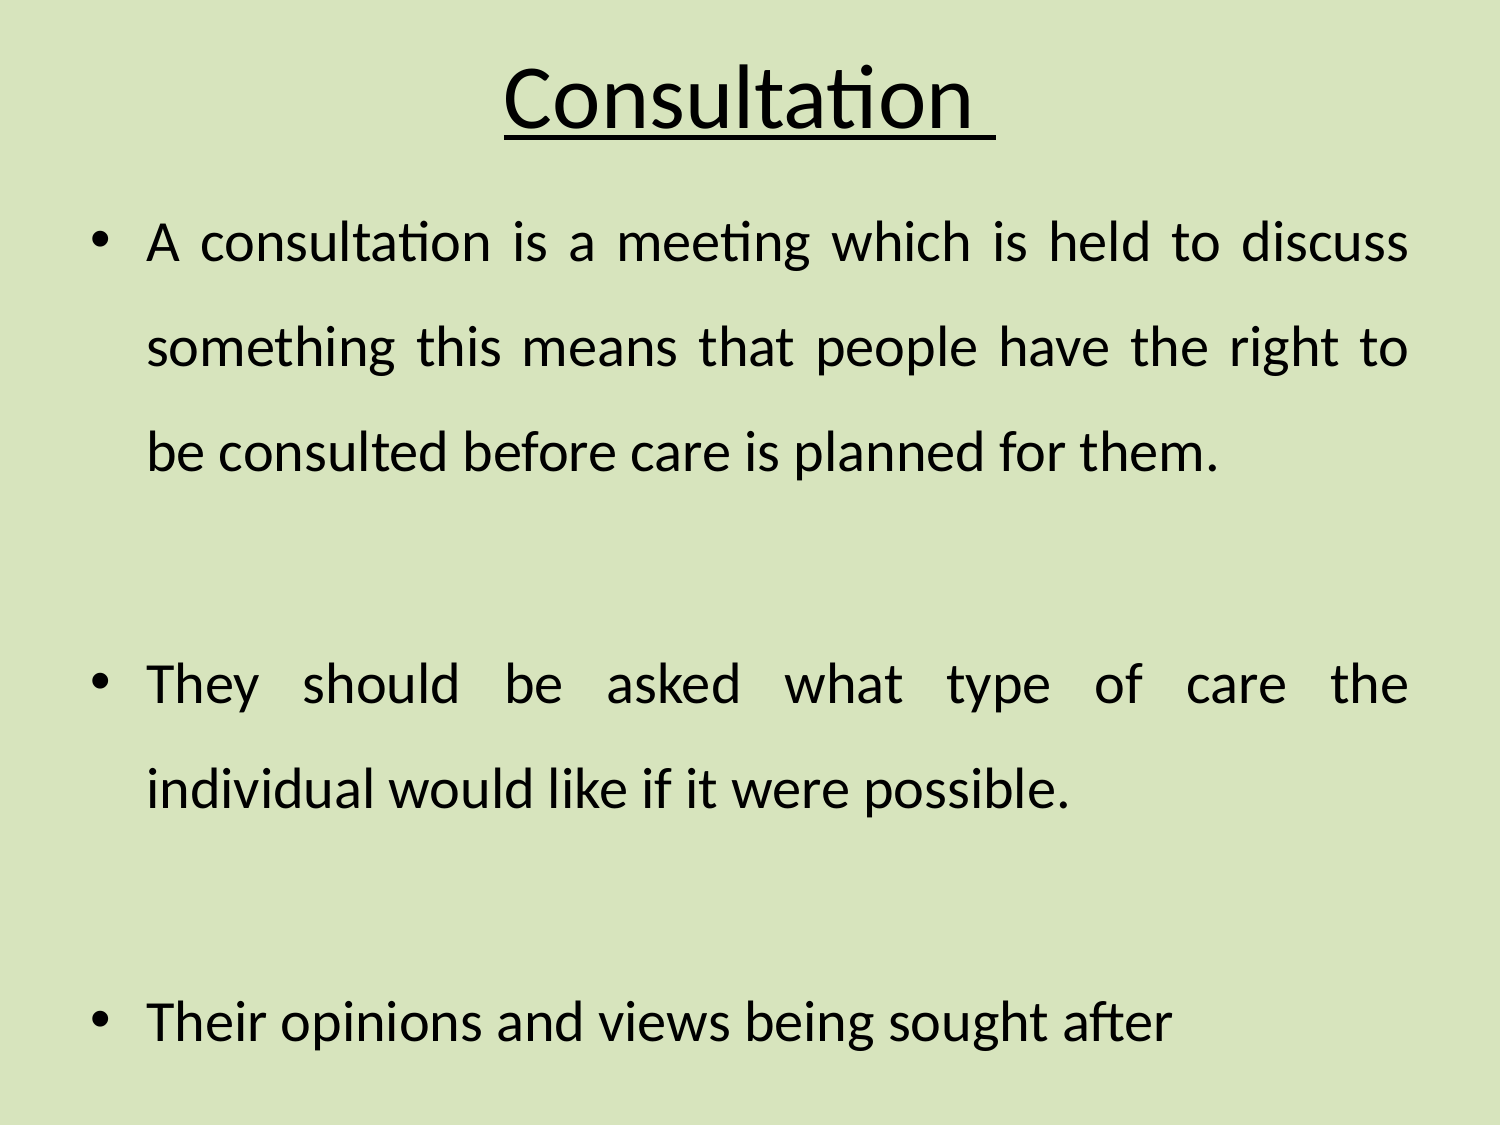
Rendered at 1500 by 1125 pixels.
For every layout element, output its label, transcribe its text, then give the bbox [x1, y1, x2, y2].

title Consultation [75, 0, 1425, 160]
list A consultation is a meeting which is held to discuss something this means that people have the right to be consulted before care is planned for them. They should be asked what type of care the individual would like if it were possible. Their opinions and views being sought after [75, 160, 1425, 1071]
